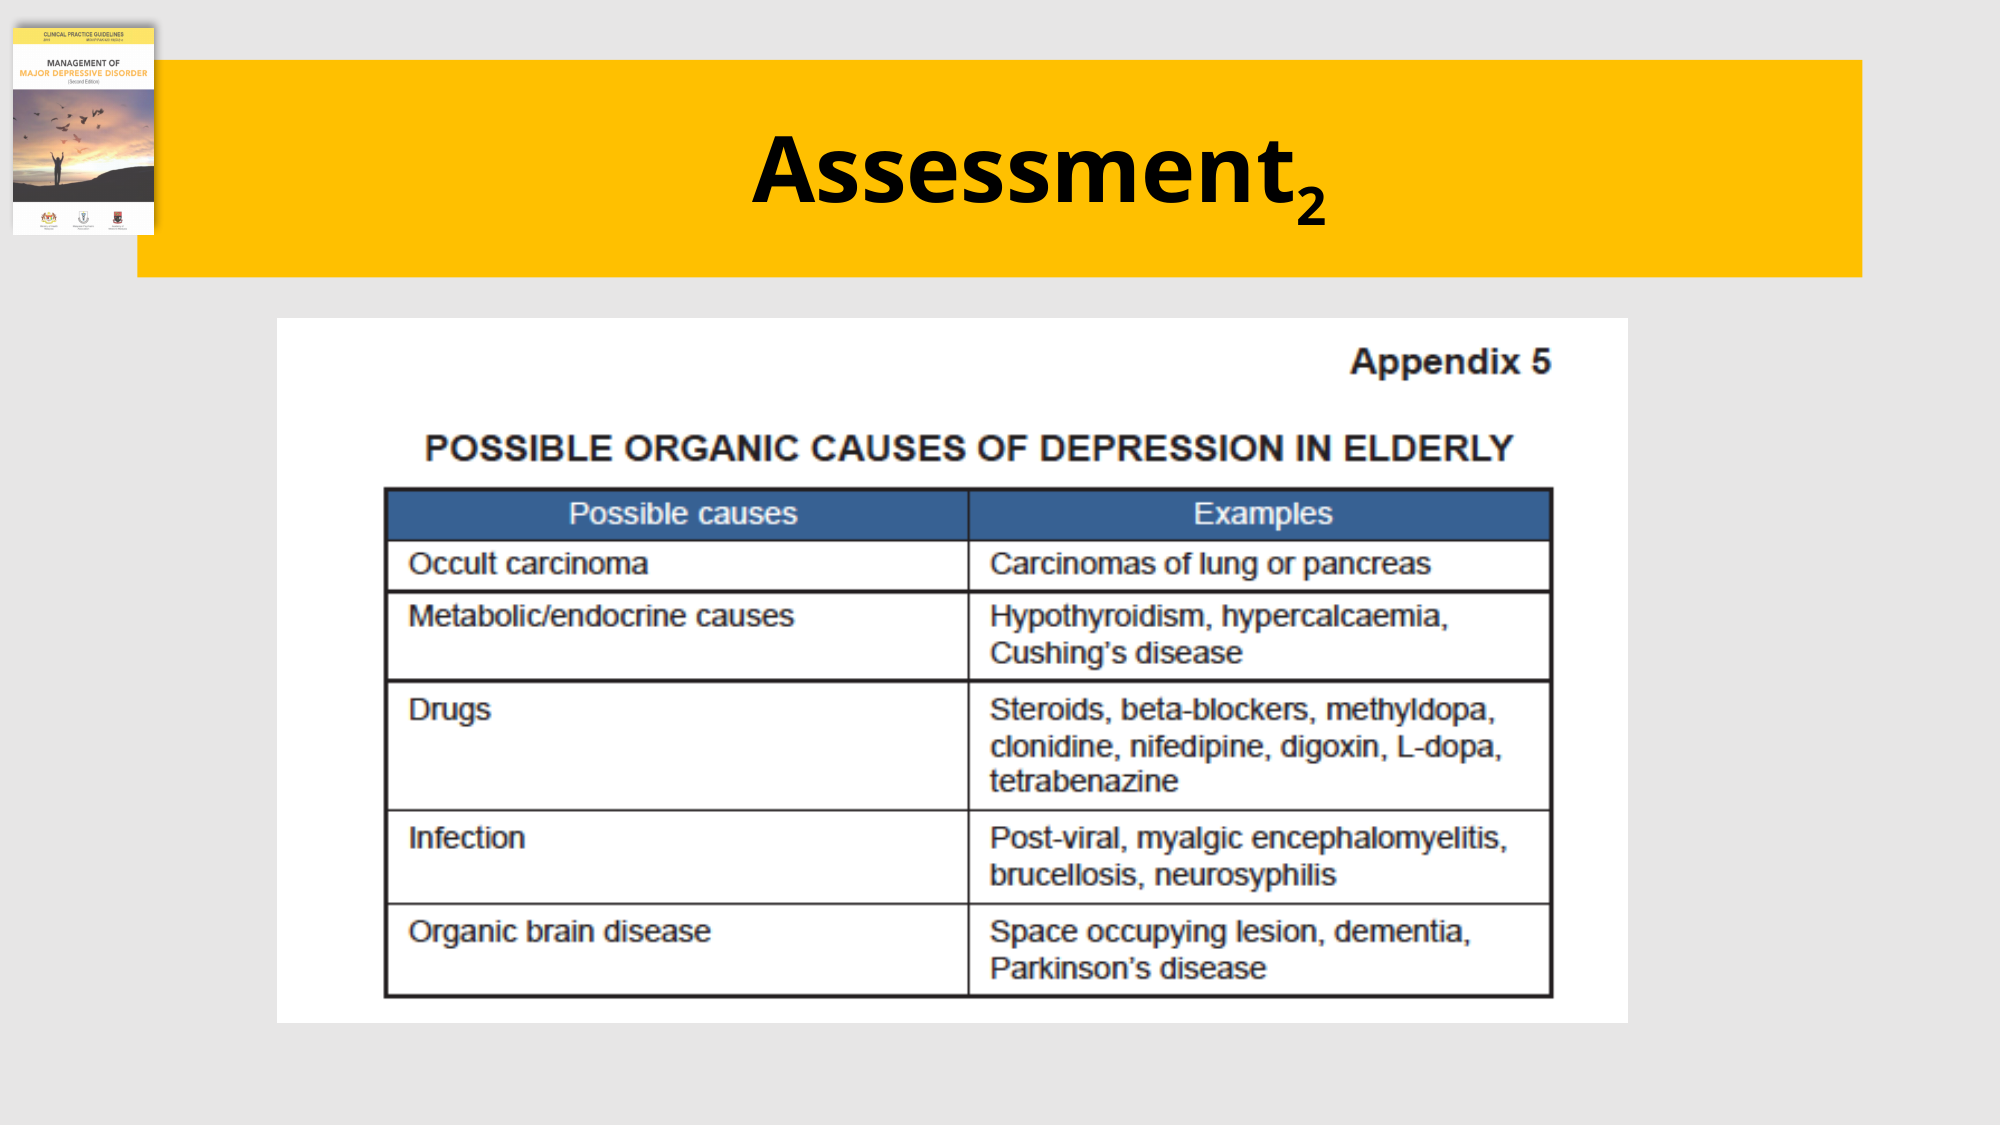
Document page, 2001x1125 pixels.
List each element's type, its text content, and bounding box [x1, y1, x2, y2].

title Assessment2 [137, 59, 1863, 278]
picture [277, 216, 1628, 1125]
picture [13, 28, 154, 235]
